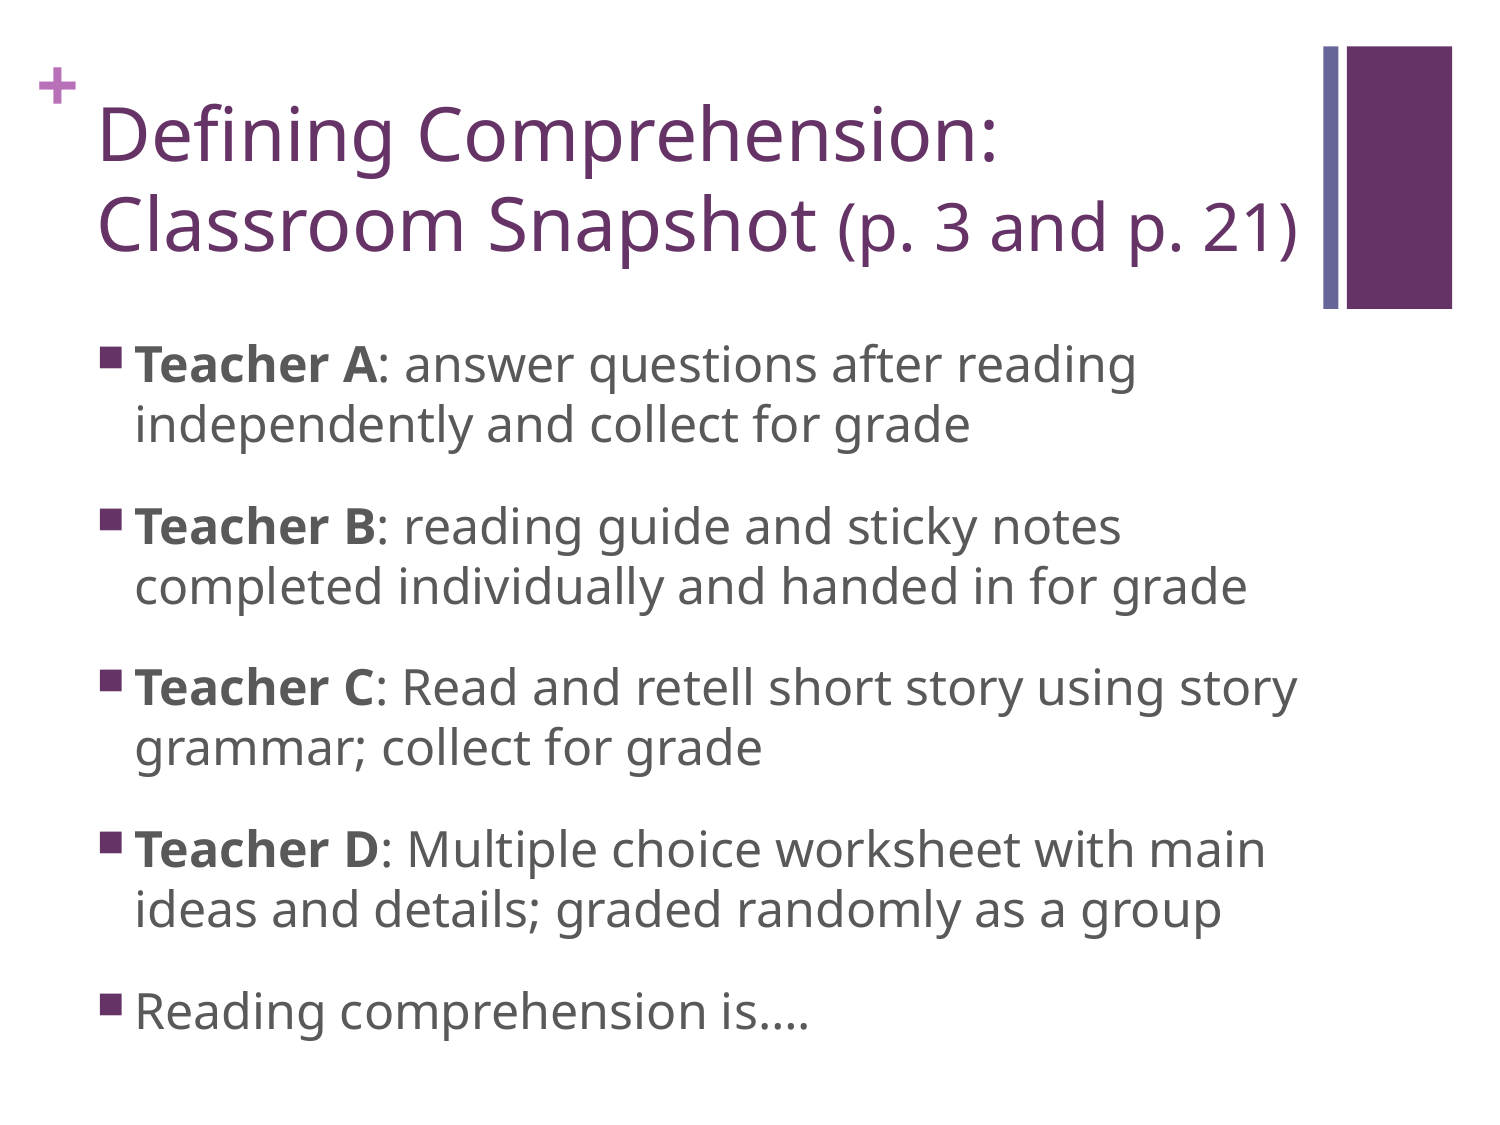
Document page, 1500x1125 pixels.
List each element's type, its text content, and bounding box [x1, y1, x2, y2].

title Defining Comprehension: Classroom Snapshot (p. 3 and p. 21) [81, 79, 1322, 263]
list Teacher A: answer questions after reading independently and collect for grade Teacher B: reading guide and sticky notes completed individually and handed in for grade Teacher C: Read and retell short story using story grammar; collect for grade Teacher D: Multiple choice worksheet with main ideas and details; graded randomly as a group Reading comprehension is…. [81, 324, 1322, 1087]
